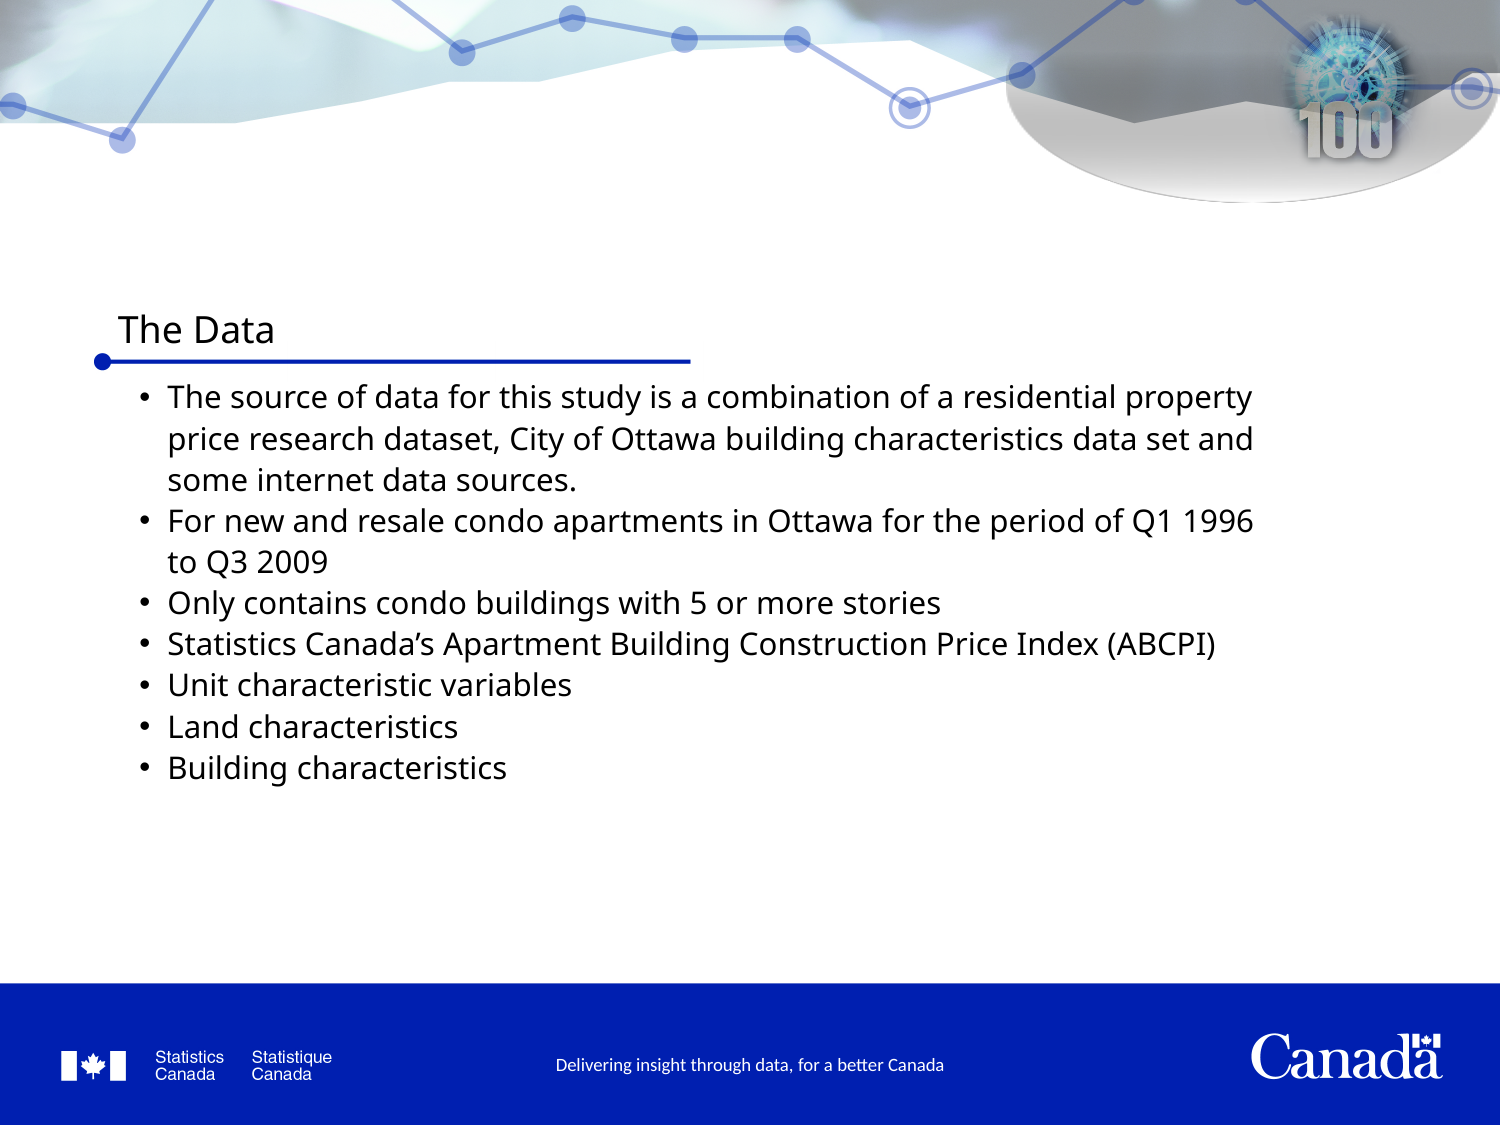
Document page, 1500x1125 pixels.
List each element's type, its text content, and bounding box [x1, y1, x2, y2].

list The source of data for this study is a combination of a residential property price research dataset, City of Ottawa building characteristics data set and some internet data sources. For new and resale condo apartments in Ottawa for the period of Q1 1996 to Q3 2009 Only contains condo buildings with 5 or more stories Statistics Canada’s Apartment Building Construction Price Index (ABCPI) Unit characteristic variables Land characteristics Building characteristics [124, 366, 1286, 926]
picture [0, 0, 1500, 1125]
title The Data [103, 212, 1397, 360]
